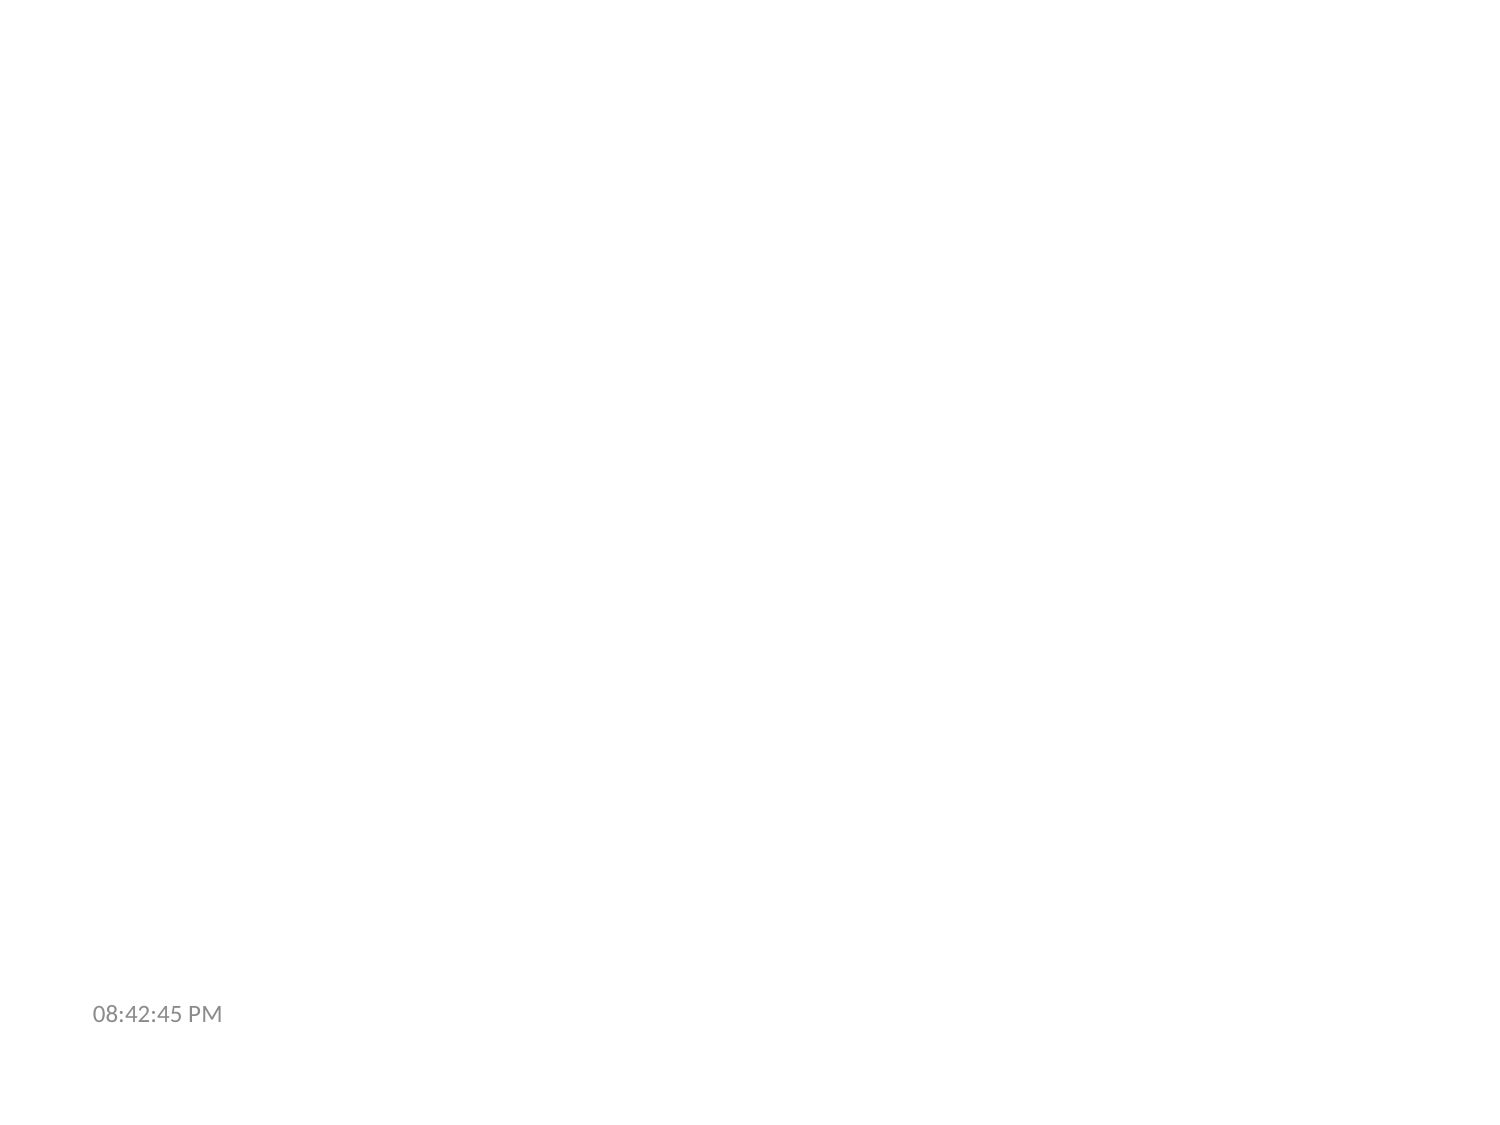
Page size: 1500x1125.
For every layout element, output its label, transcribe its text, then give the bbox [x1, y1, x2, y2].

text_box 3:35:09 PM [77, 982, 428, 1043]
